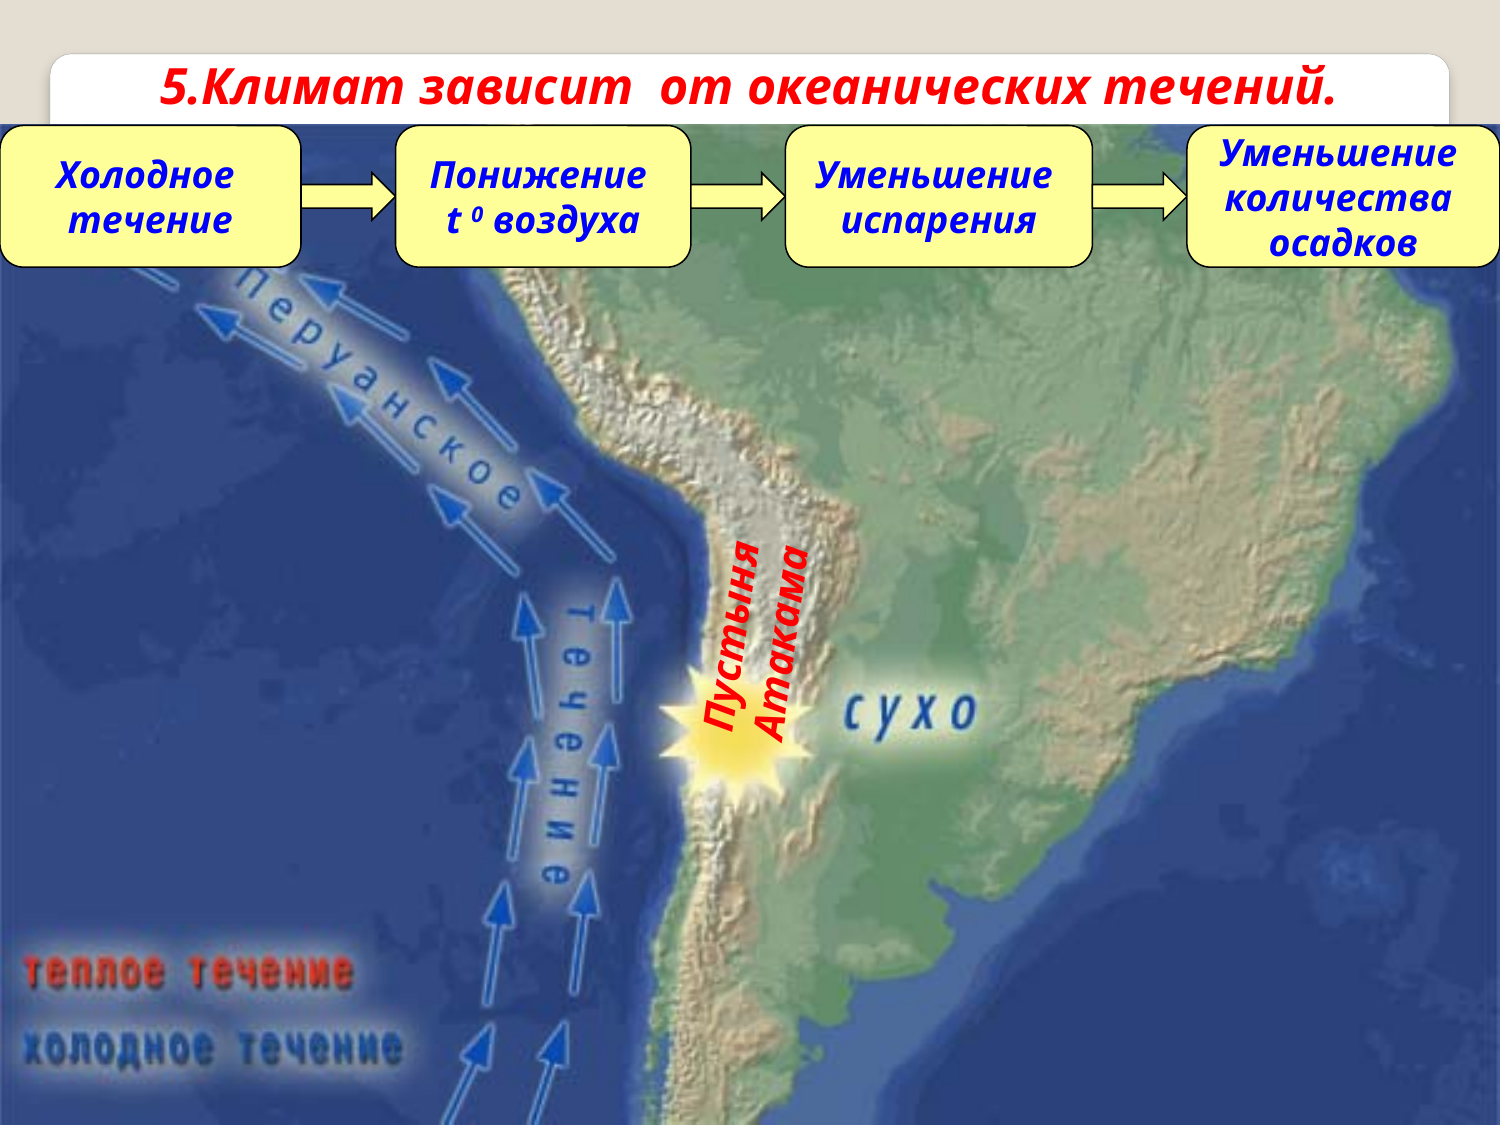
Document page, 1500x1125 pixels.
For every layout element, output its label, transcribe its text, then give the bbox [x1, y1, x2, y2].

text_box 5.Климат зависит от океанических течений. [0, 46, 1500, 122]
picture [0, 124, 1500, 1125]
